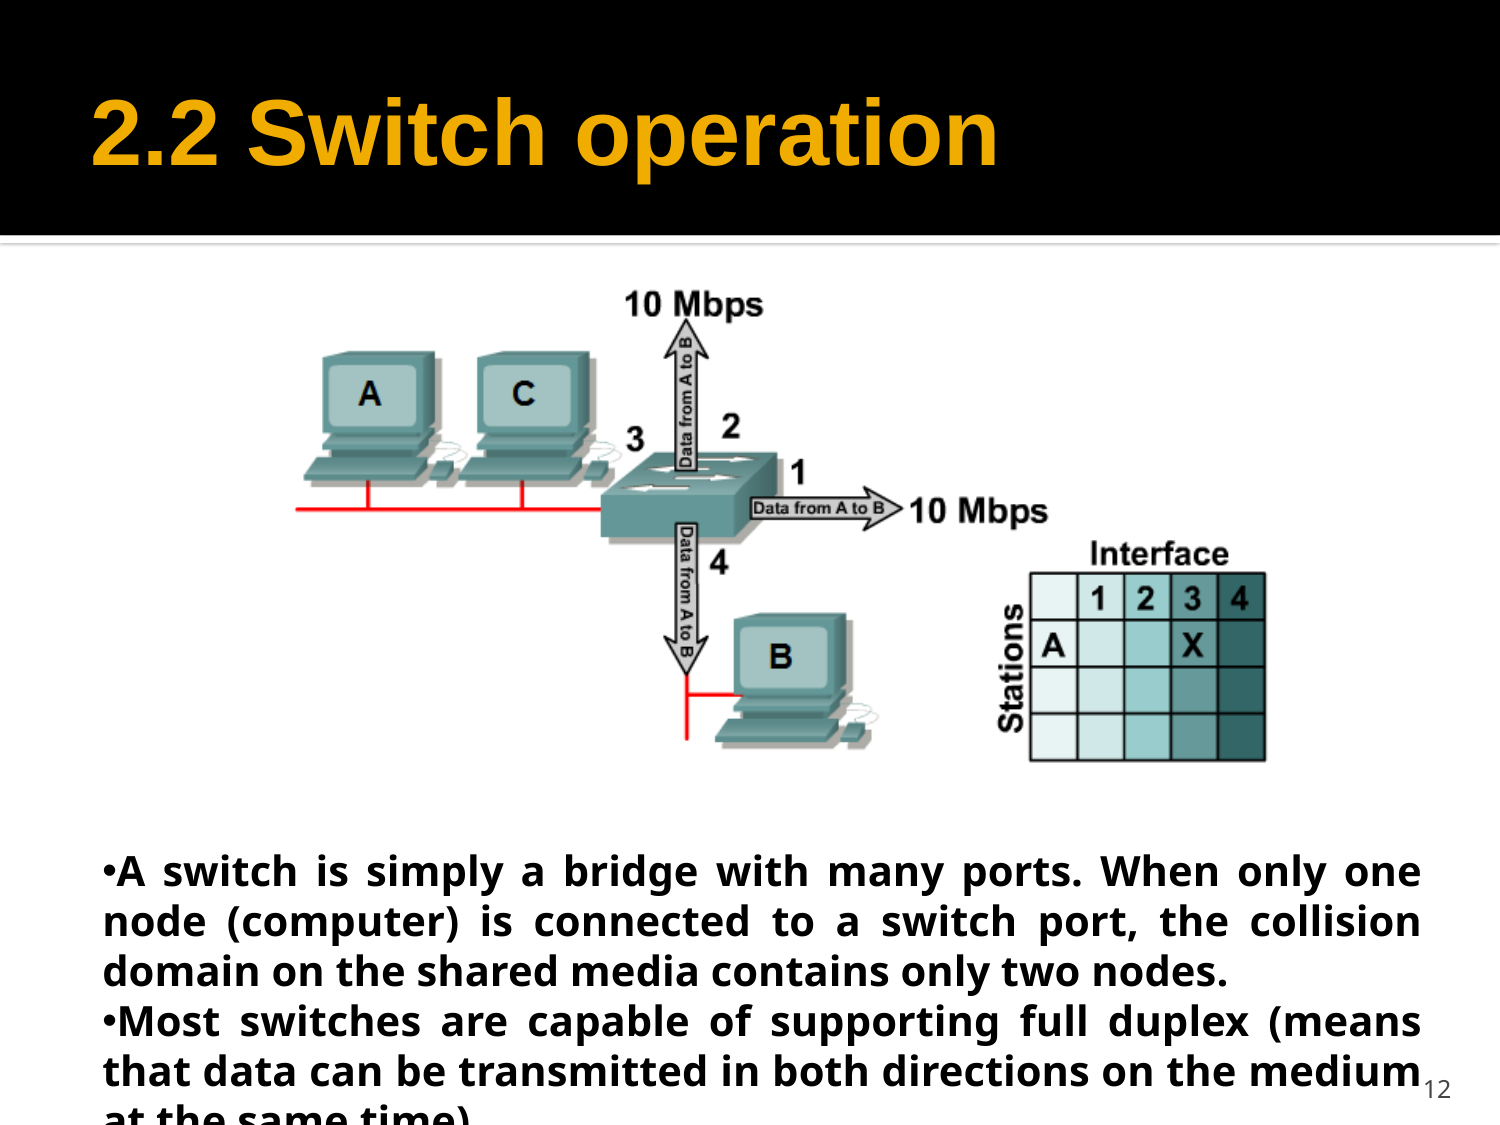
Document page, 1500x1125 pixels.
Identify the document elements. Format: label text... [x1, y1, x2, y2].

slide_number 12 [1438, 1062, 1467, 1108]
text_box A switch is simply a bridge with many ports. When only one node (computer) is connected to a switch port, the collision domain on the shared media contains only two nodes. Most switches are capable of supporting full duplex (means that data can be transmitted in both directions on the medium at the same time) [87, 837, 1438, 1125]
picture [249, 262, 1288, 780]
title 2.2 Switch operation [75, 24, 1425, 231]
